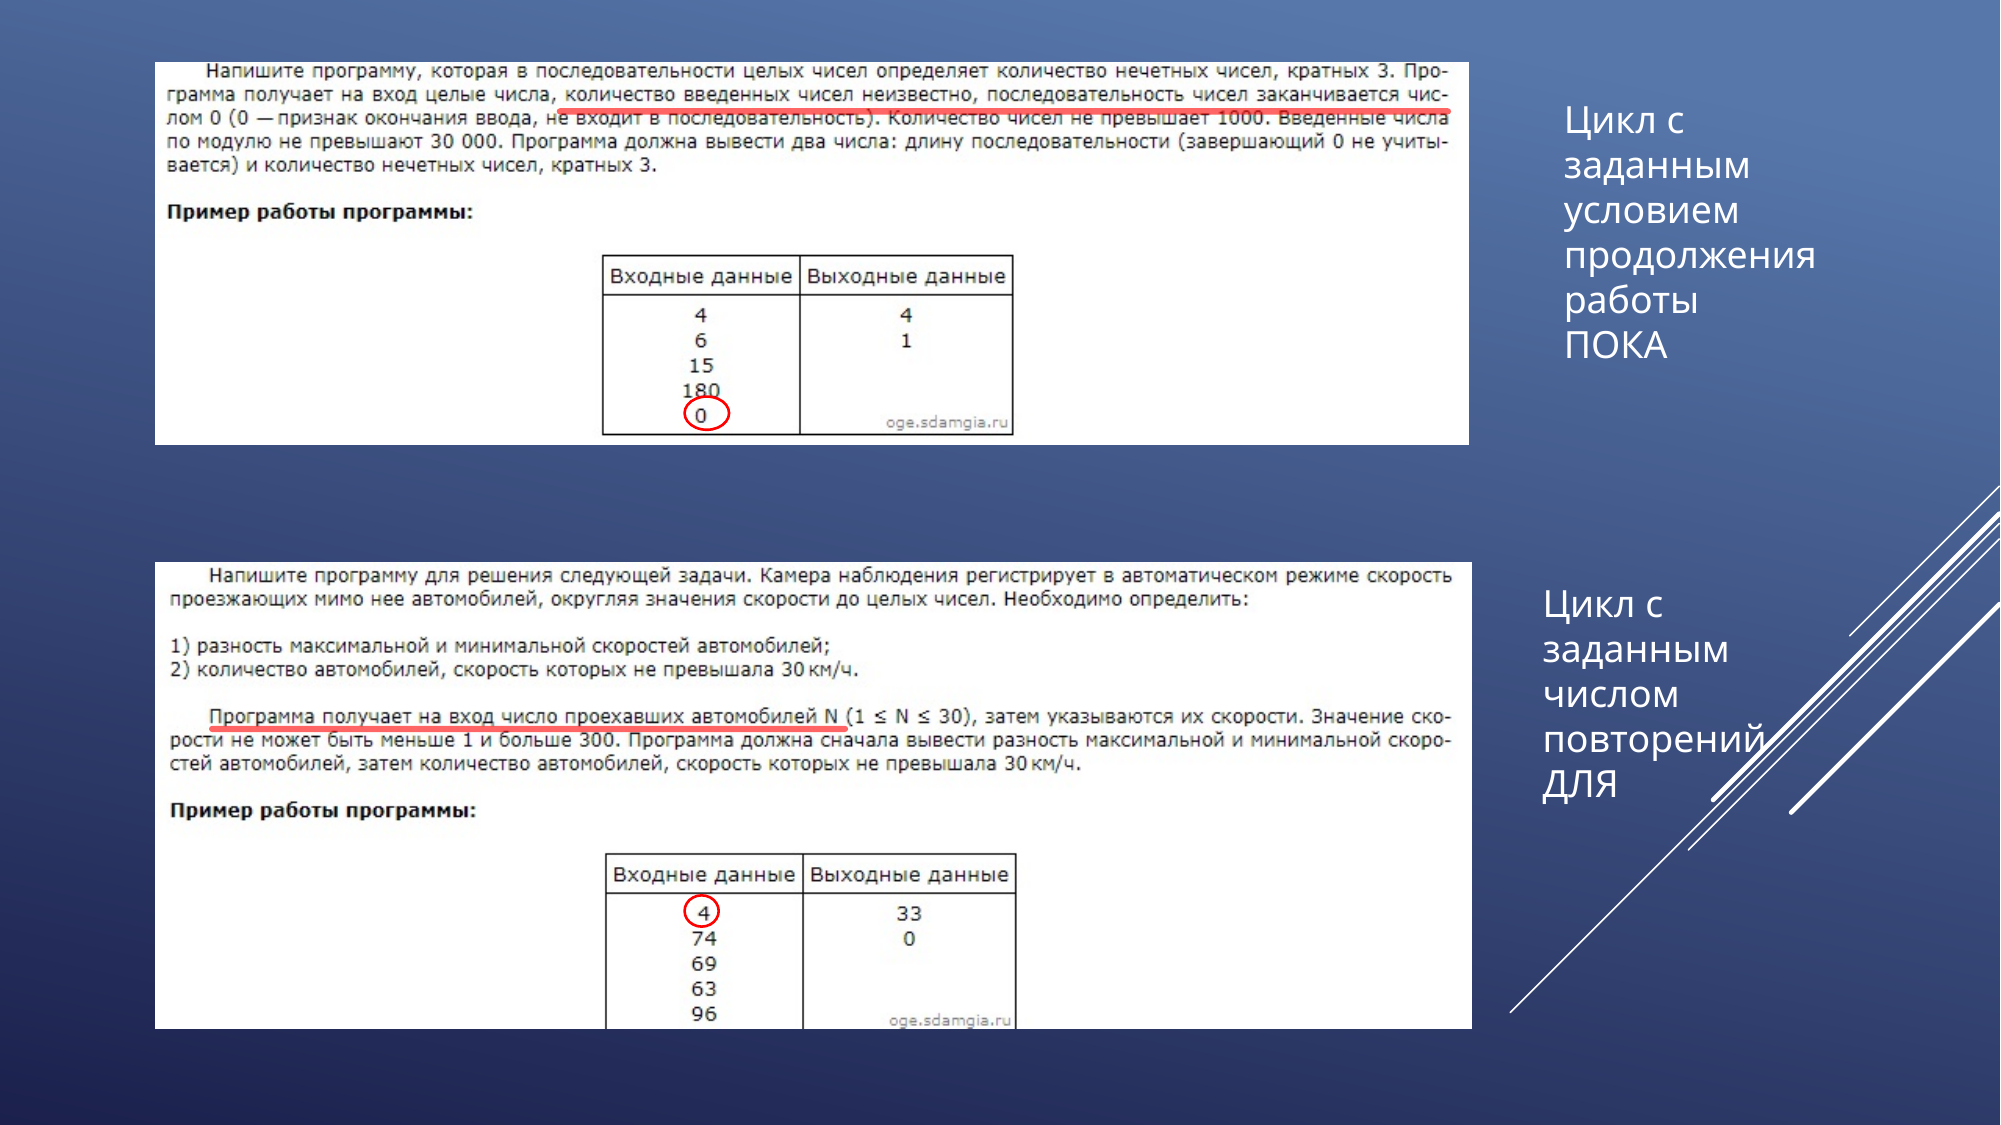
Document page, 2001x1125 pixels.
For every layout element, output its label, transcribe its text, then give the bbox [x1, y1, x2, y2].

text_box Цикл с заданным условием продолжения работы ПОКА [1548, 89, 1852, 374]
picture [155, 62, 1469, 445]
picture [155, 562, 1472, 1029]
text_box Цикл с заданным числом повторений ДЛЯ [1527, 572, 1831, 813]
